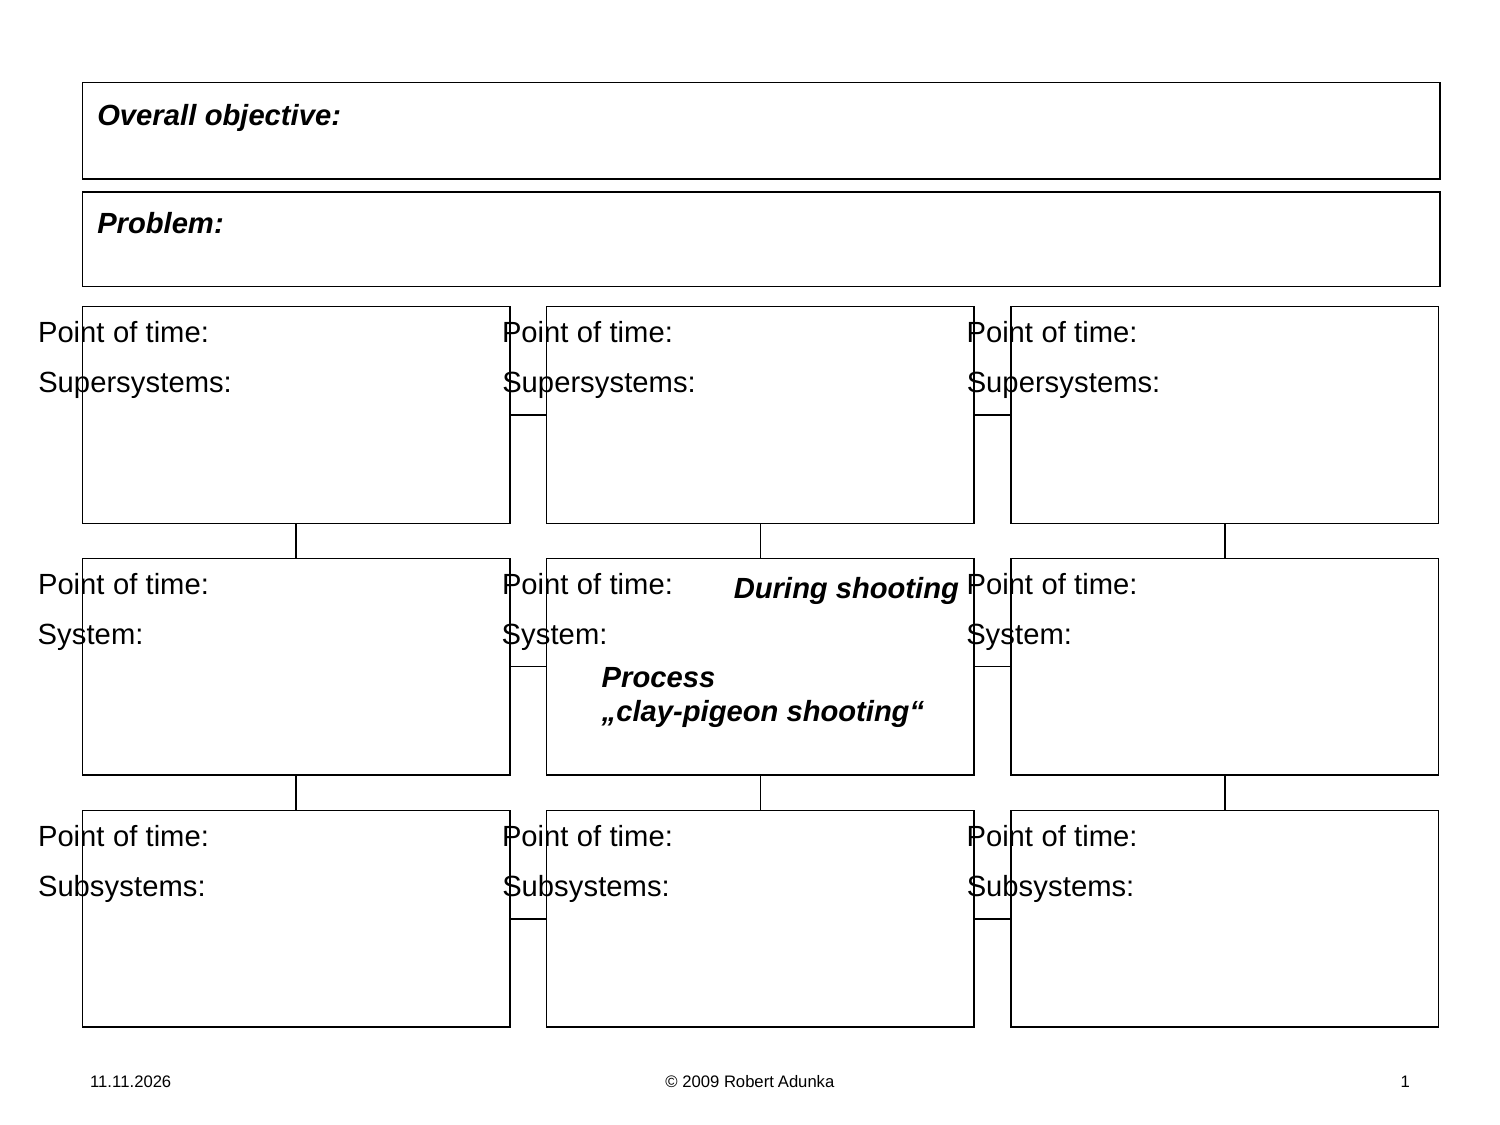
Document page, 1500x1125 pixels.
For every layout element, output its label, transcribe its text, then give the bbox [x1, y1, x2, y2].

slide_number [75, 1063, 425, 1103]
slide_number 1 [1074, 1063, 1425, 1103]
footer © 2009 Robert Adunka [512, 1063, 988, 1103]
text_box Process „clay-pigeon shooting“ [586, 650, 940, 736]
text_box During shooting [718, 562, 974, 613]
